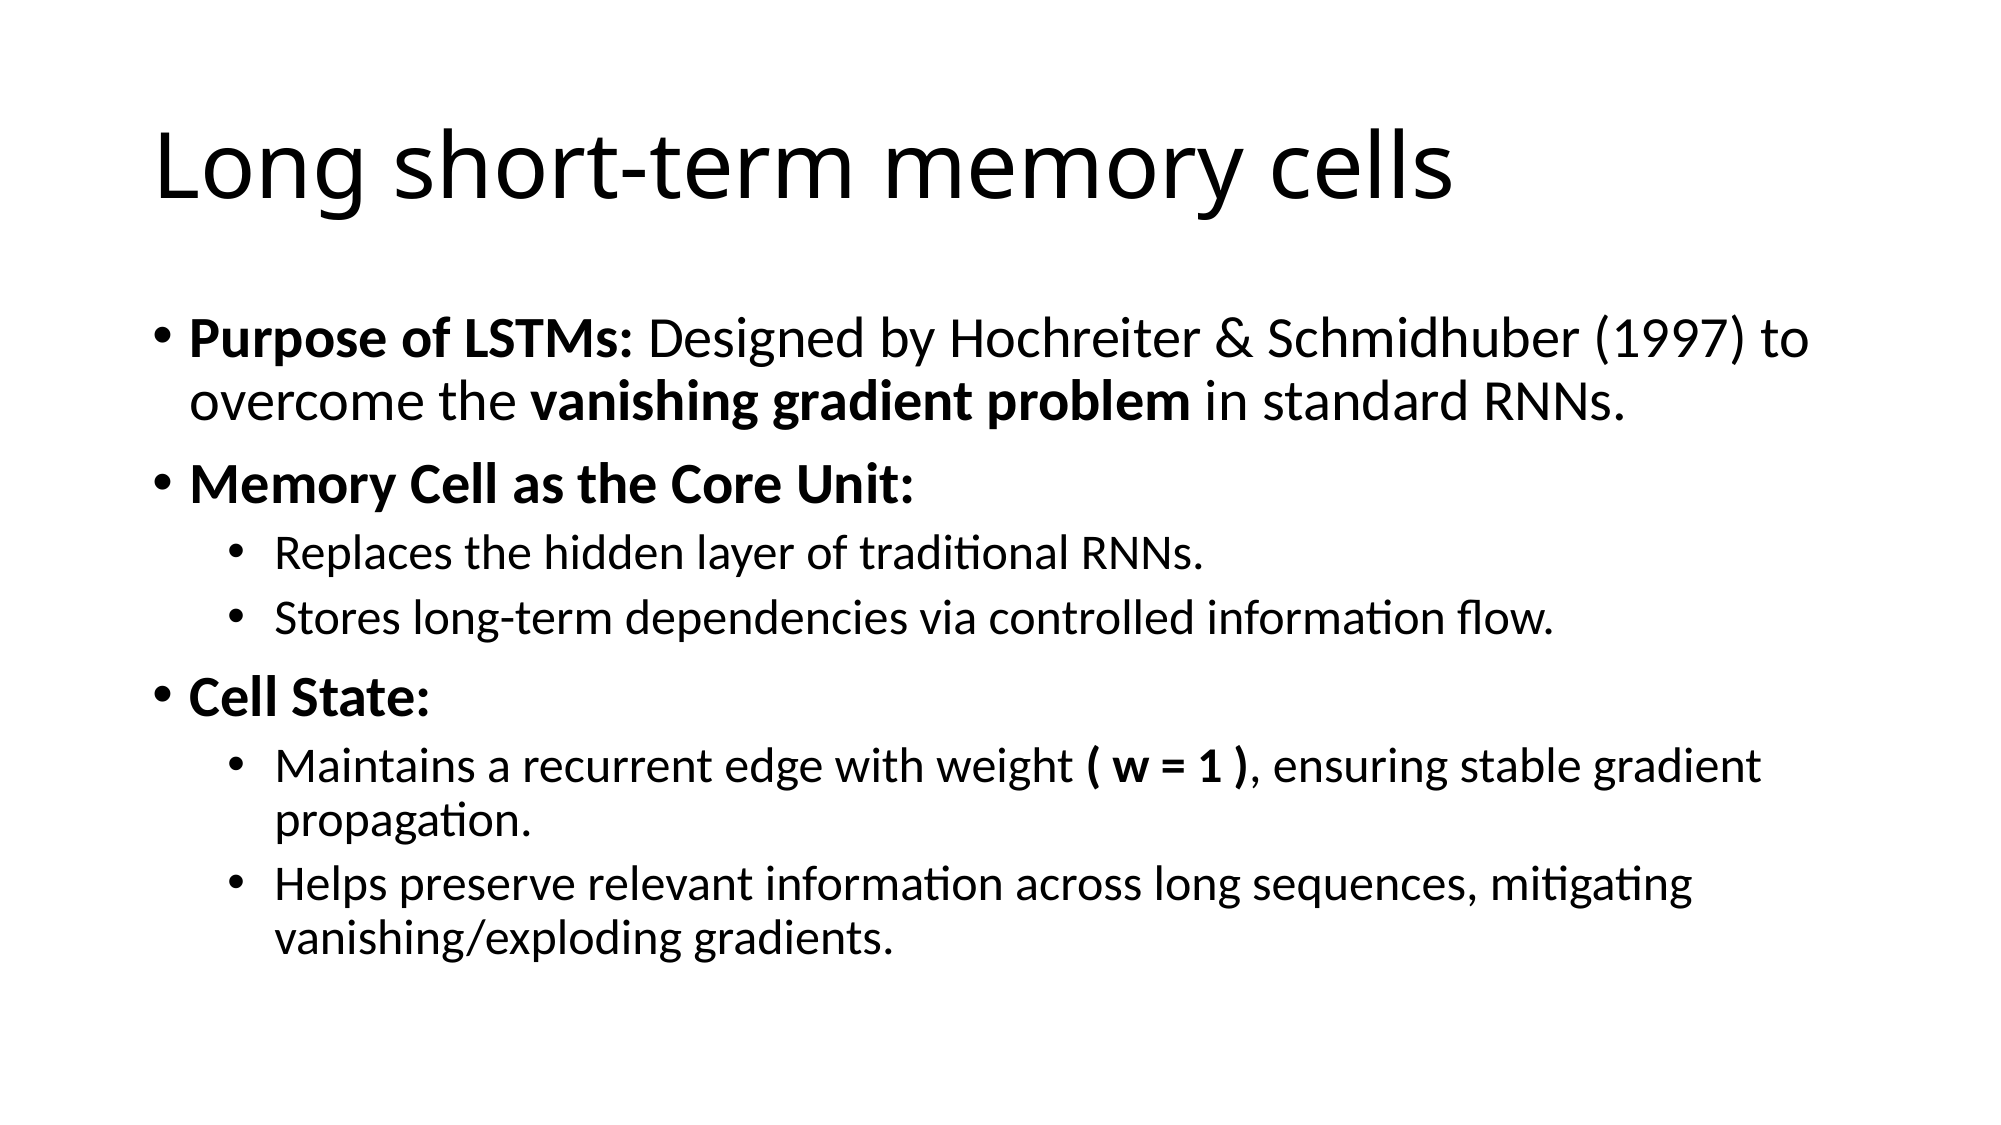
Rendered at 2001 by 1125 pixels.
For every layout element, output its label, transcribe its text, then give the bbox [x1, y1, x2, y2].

title Long short-term memory cells [137, 59, 1863, 278]
list Purpose of LSTMs: Designed by Hochreiter & Schmidhuber (1997) to overcome the vanishing gradient problem in standard RNNs. Memory Cell as the Core Unit: Replaces the hidden layer of traditional RNNs. Stores long-term dependencies via controlled information flow. Cell State: Maintains a recurrent edge with weight ( w = 1 ), ensuring stable gradient propagation. Helps preserve relevant information across long sequences, mitigating vanishing/exploding gradients. [137, 299, 1863, 1014]
